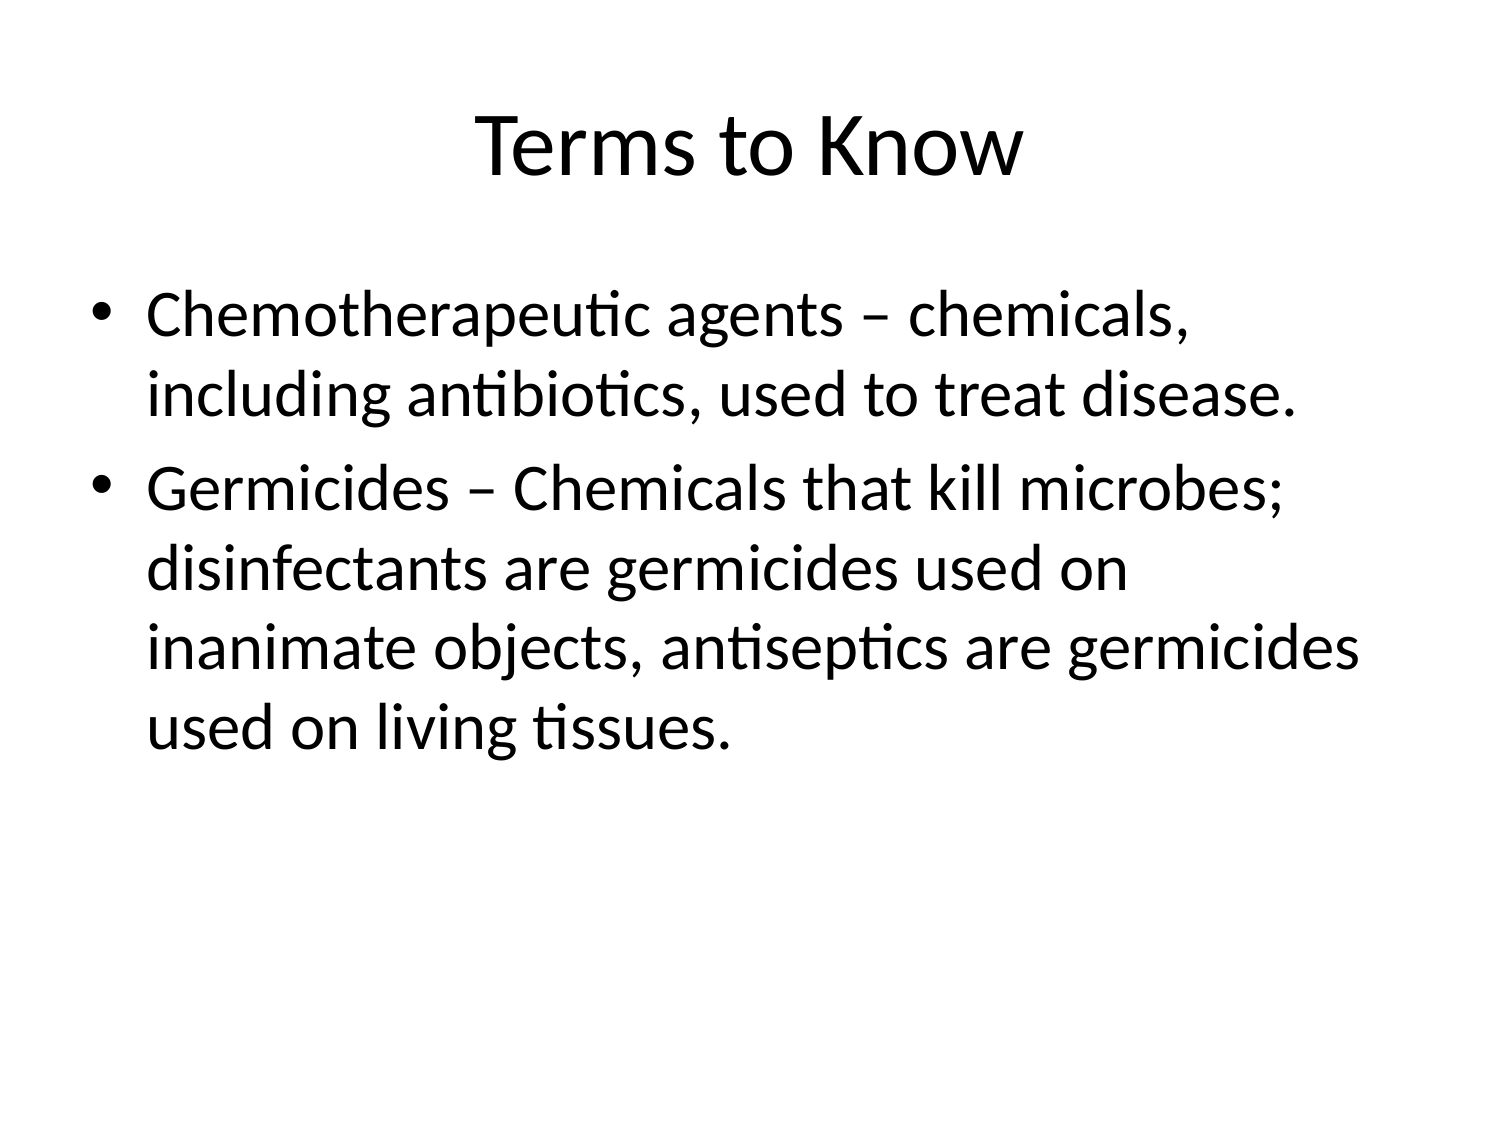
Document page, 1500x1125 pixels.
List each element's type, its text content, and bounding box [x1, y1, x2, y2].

list Chemotherapeutic agents – chemicals, including antibiotics, used to treat disease. Germicides – Chemicals that kill microbes; disinfectants are germicides used on inanimate objects, antiseptics are germicides used on living tissues. [75, 262, 1425, 1005]
title Terms to Know [75, 45, 1425, 233]
